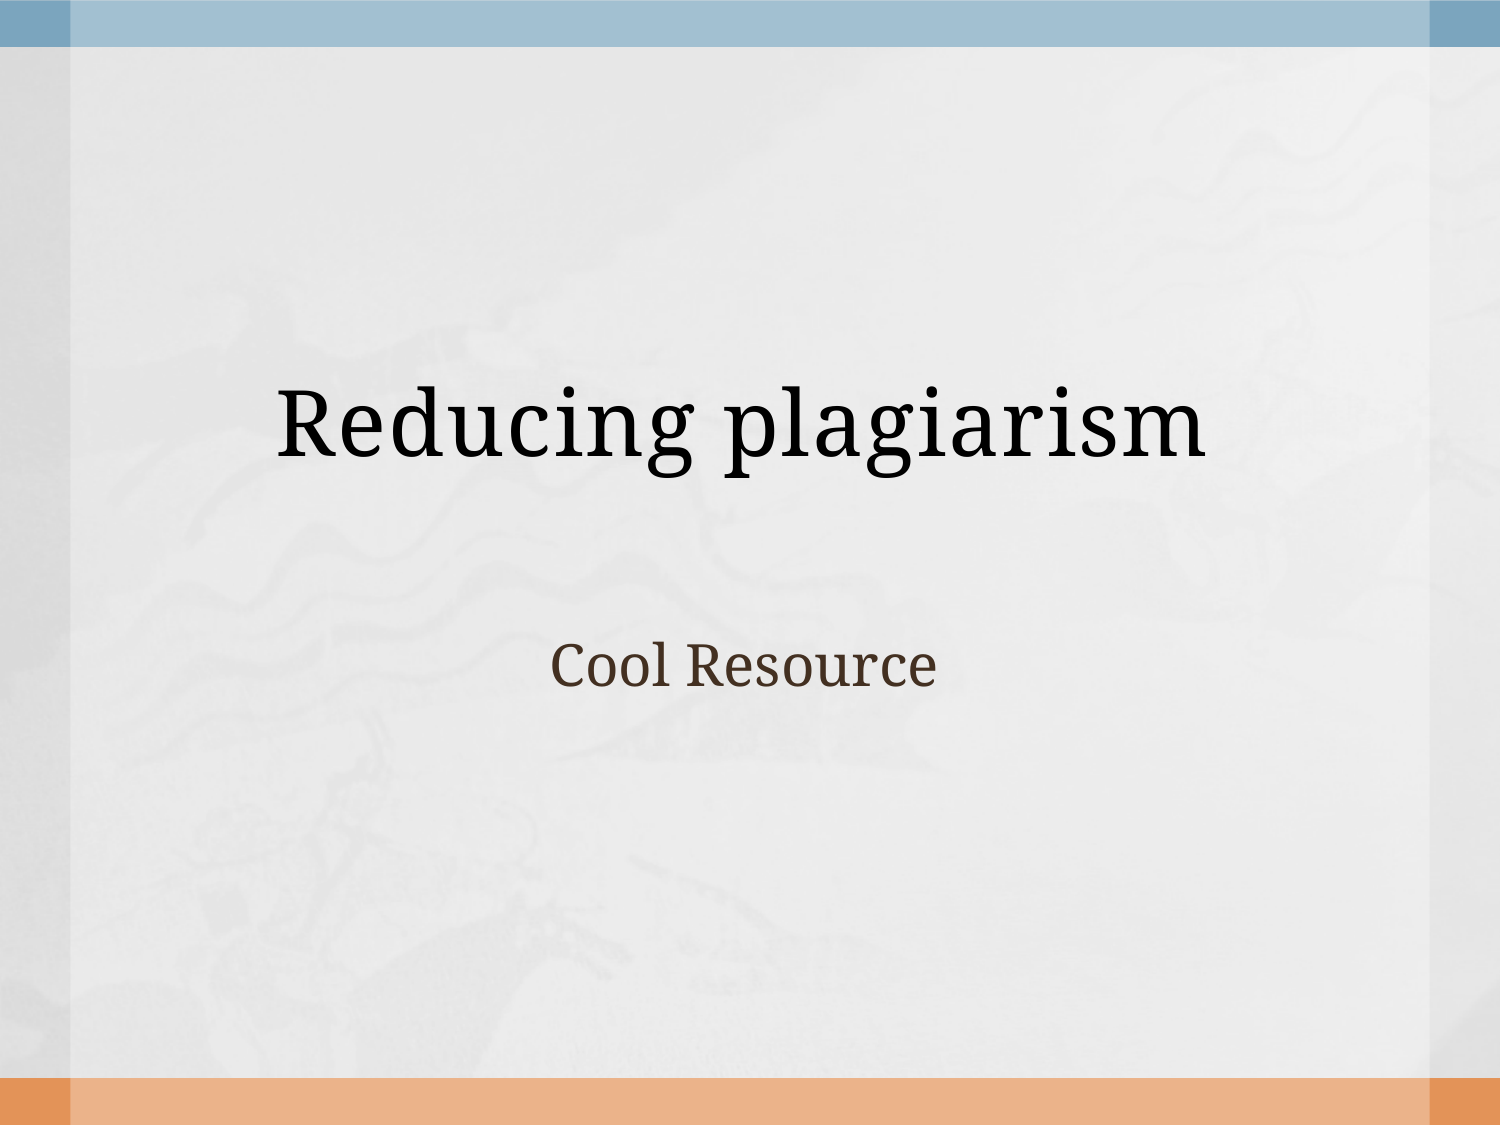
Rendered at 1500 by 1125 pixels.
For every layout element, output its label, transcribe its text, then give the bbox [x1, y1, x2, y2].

subtitle Cool Resource [128, 621, 1360, 762]
title Reducing plagiarism [117, 351, 1372, 598]
